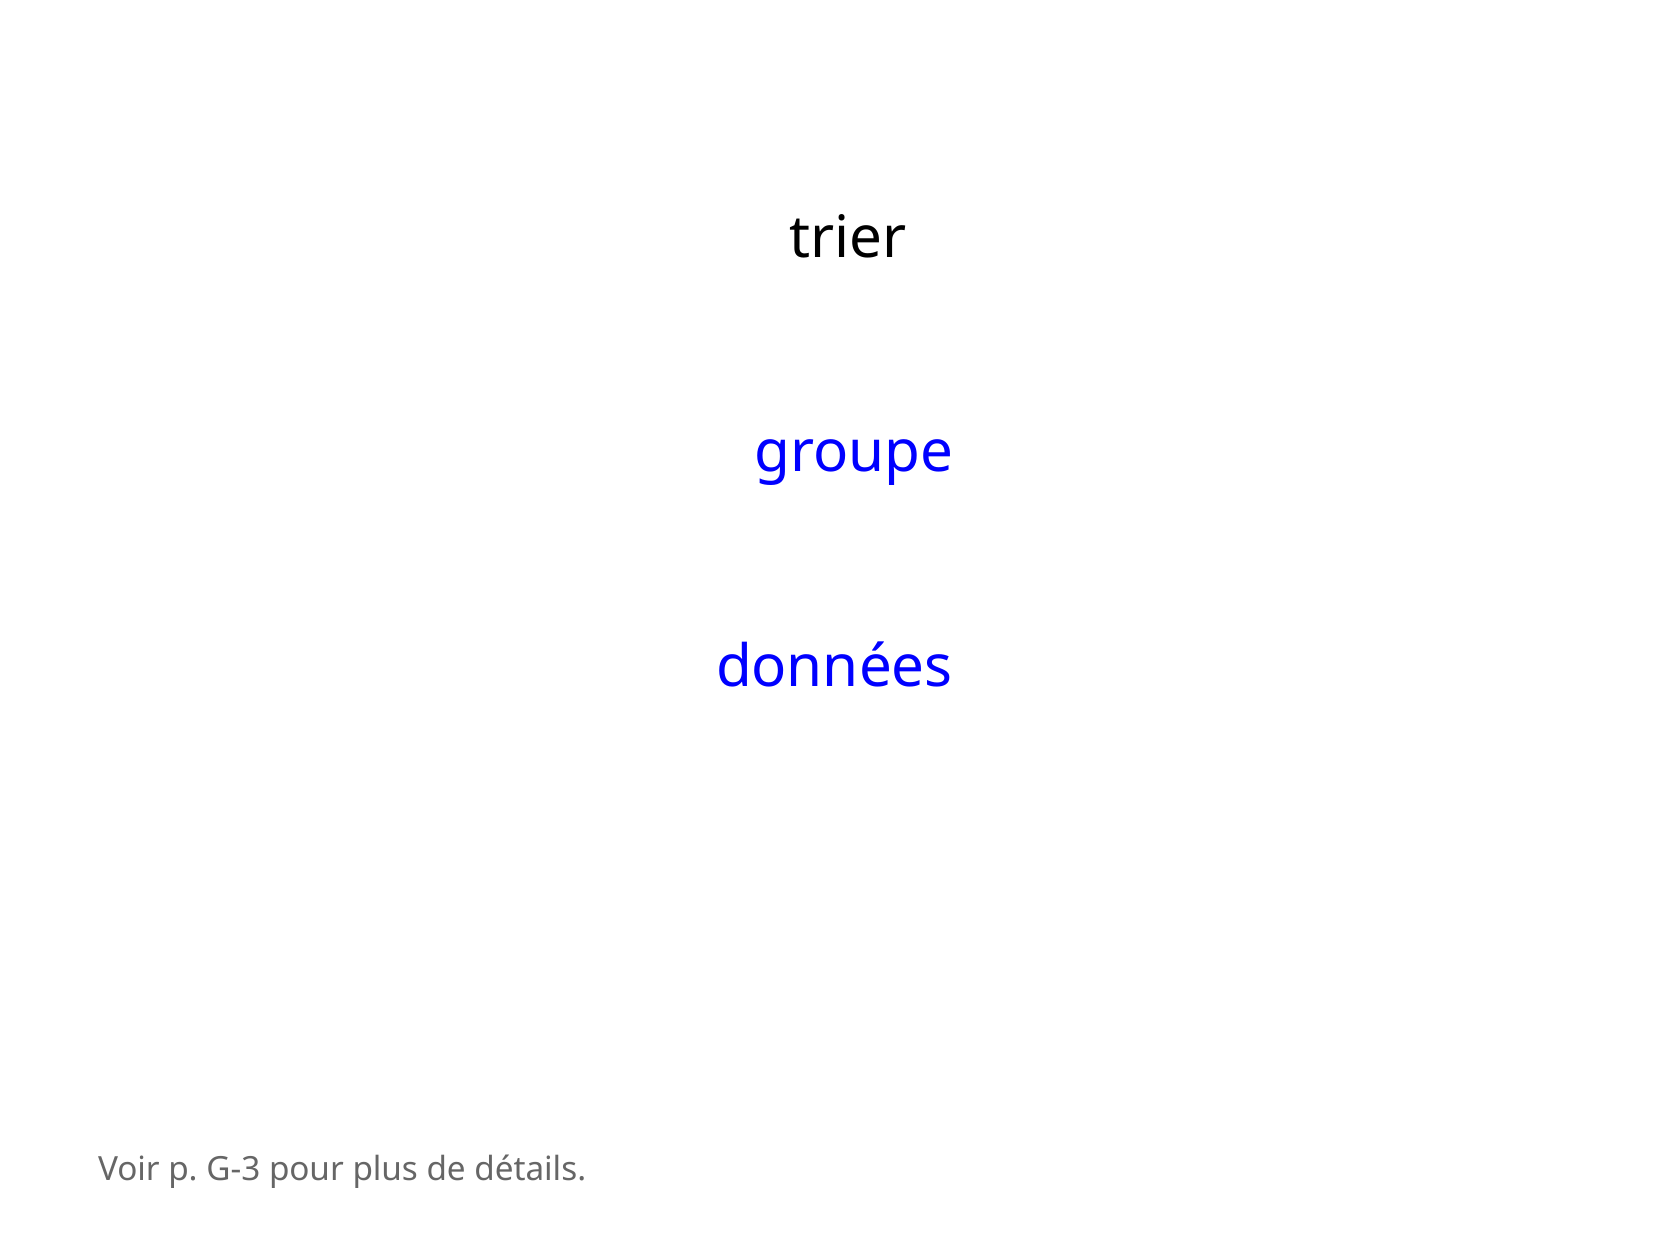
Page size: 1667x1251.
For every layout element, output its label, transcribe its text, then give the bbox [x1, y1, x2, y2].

text_box données [701, 620, 996, 706]
text_box groupe [739, 406, 982, 491]
text_box Voir p. G-3 pour plus de détails. [83, 1139, 841, 1195]
text_box trier [774, 191, 981, 277]
